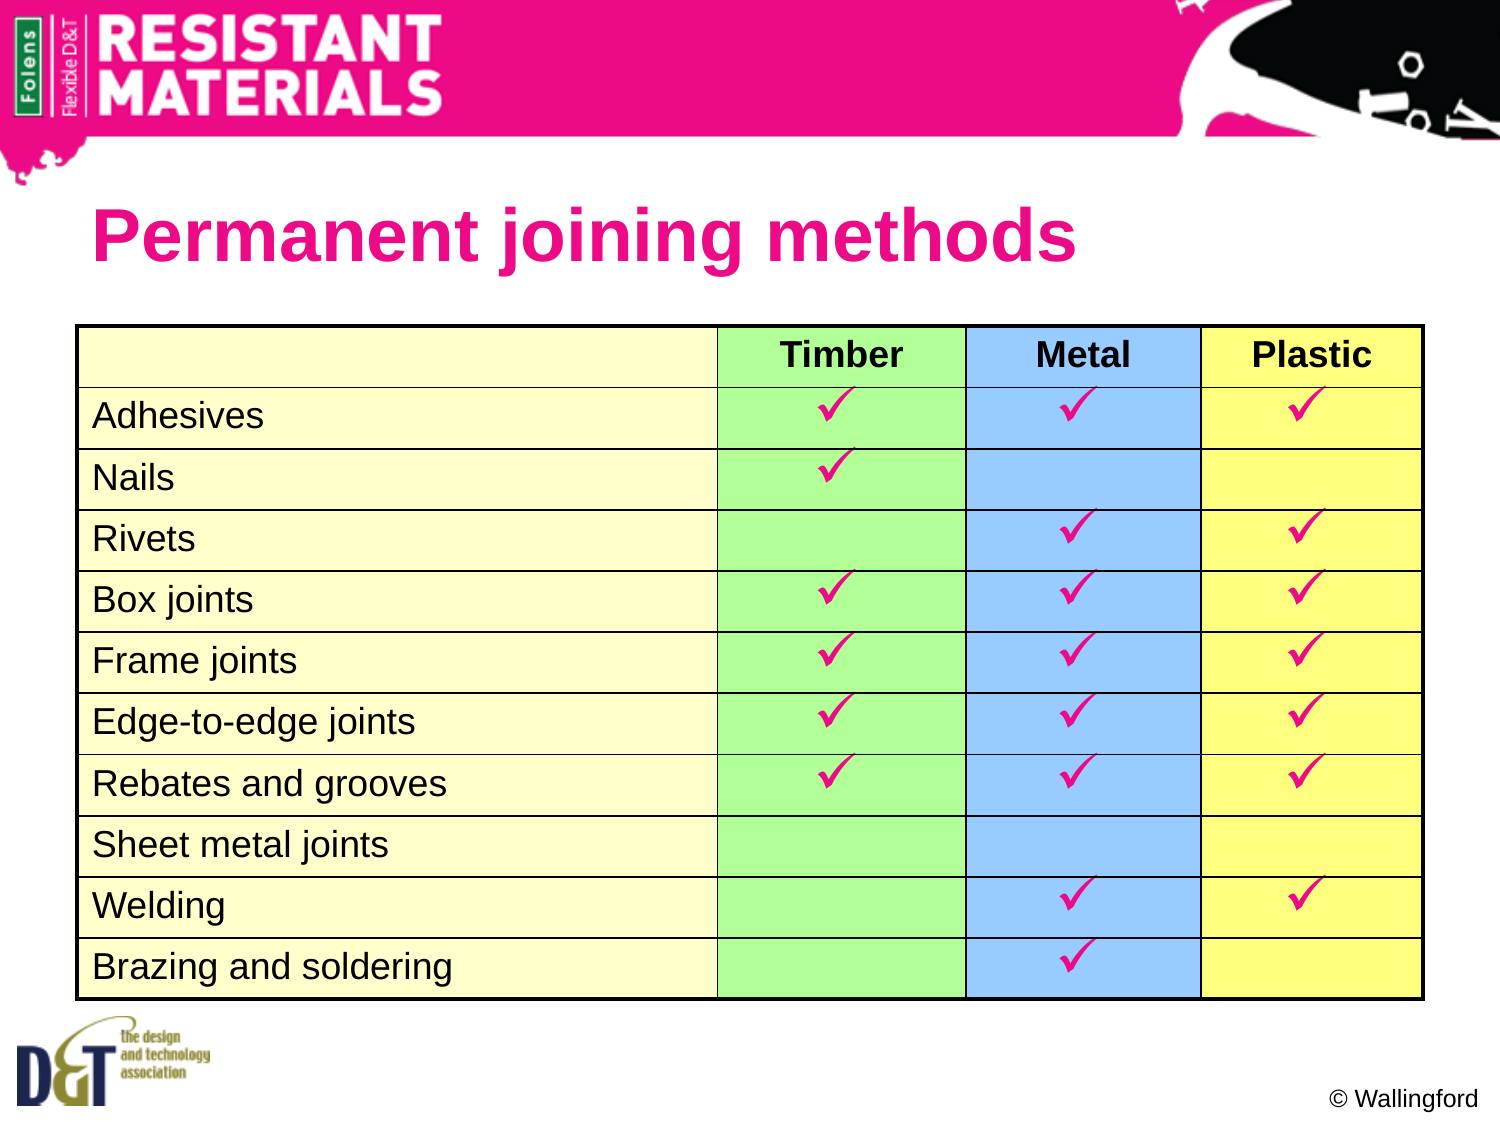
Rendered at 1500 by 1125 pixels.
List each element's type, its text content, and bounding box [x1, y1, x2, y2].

table_cell [1202, 572, 1421, 631]
table_cell Frame joints [79, 633, 717, 692]
table_cell [967, 817, 1200, 876]
table_cell Rebates and grooves [79, 755, 717, 815]
table_header Metal [967, 328, 1200, 387]
table_cell [718, 694, 965, 754]
table_cell [967, 633, 1200, 692]
table_cell [718, 388, 965, 448]
table_cell [718, 511, 965, 570]
table_cell [1202, 388, 1421, 448]
table_cell [967, 572, 1200, 631]
table_cell Nails [79, 450, 717, 509]
table_cell Rivets [79, 511, 717, 570]
table_cell [1202, 817, 1421, 876]
table_cell [967, 878, 1200, 937]
title Permanent joining methods [76, 160, 1427, 301]
text_box © Wallingford [1257, 1074, 1495, 1125]
table_cell [718, 572, 965, 631]
table_cell [718, 450, 965, 509]
table_cell [1202, 694, 1421, 754]
table_cell [1202, 511, 1421, 570]
table_cell Welding [79, 878, 717, 937]
table_cell [718, 755, 965, 815]
table_cell Edge-to-edge joints [79, 694, 717, 754]
table_cell [967, 511, 1200, 570]
table_cell [718, 633, 965, 692]
table_cell [1202, 939, 1421, 997]
table_cell Brazing and soldering [79, 939, 717, 997]
table_header [79, 328, 717, 387]
table_header Plastic [1202, 328, 1421, 387]
table_cell [967, 450, 1200, 509]
table_cell [718, 817, 965, 876]
table_cell [1202, 633, 1421, 692]
picture [0, 0, 1500, 1125]
table_header Timber [718, 328, 965, 387]
table_cell Adhesives [79, 388, 717, 448]
table_cell Sheet metal joints [79, 817, 717, 876]
table_cell [718, 939, 965, 997]
table_cell [1202, 755, 1421, 815]
table_cell [967, 694, 1200, 754]
table_cell [967, 388, 1200, 448]
table_cell Box joints [79, 572, 717, 631]
table_cell [967, 755, 1200, 815]
table_cell [1202, 878, 1421, 937]
table_cell [1202, 450, 1421, 509]
table_cell [718, 878, 965, 937]
table_cell [967, 939, 1200, 997]
